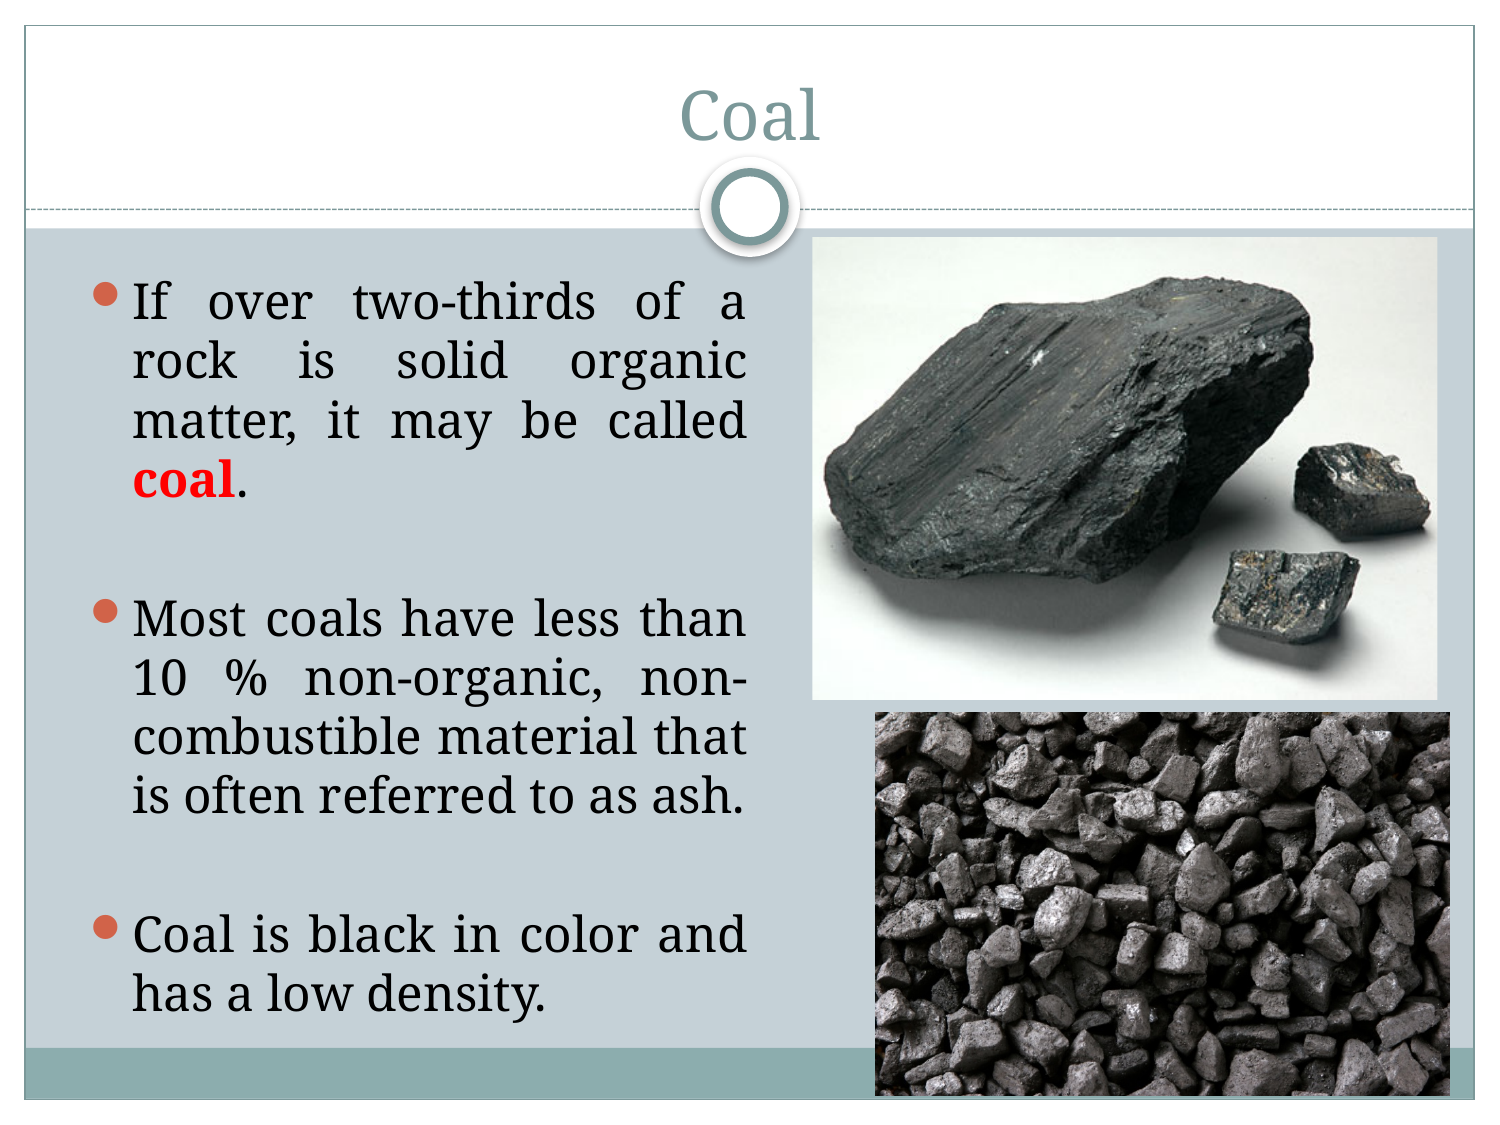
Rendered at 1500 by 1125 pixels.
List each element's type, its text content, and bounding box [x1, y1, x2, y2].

list If over two-thirds of a rock is solid organic matter, it may be called coal. Most coals have less than 10 % non-organic, non-combustible material that is often referred to as ash. Coal is black in color and has a low density. [75, 262, 763, 1075]
picture [812, 237, 1438, 701]
picture [874, 712, 1451, 1097]
title Coal [49, 37, 1450, 162]
